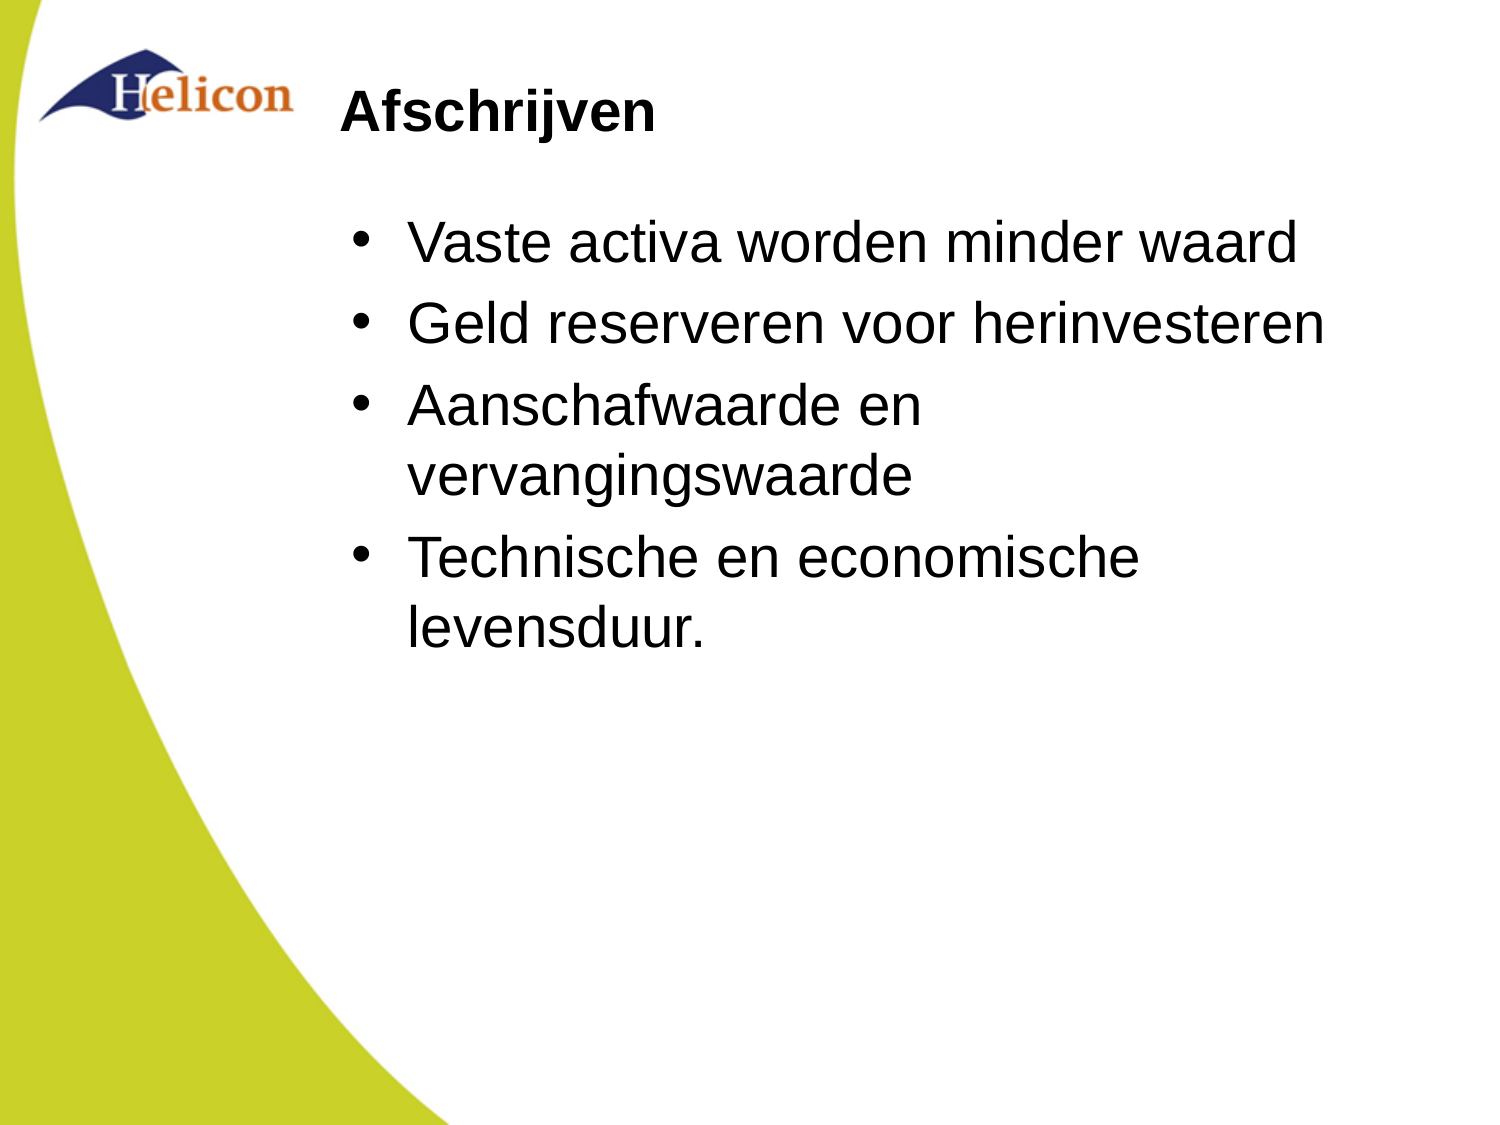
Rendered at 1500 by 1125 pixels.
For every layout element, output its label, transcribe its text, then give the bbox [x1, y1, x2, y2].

title Afschrijven [324, 54, 1415, 161]
list Vaste activa worden minder waard Geld reserveren voor herinvesteren Aanschafwaarde en vervangingswaarde Technische en economische levensduur. [336, 196, 1425, 1005]
picture [0, 0, 1500, 1125]
